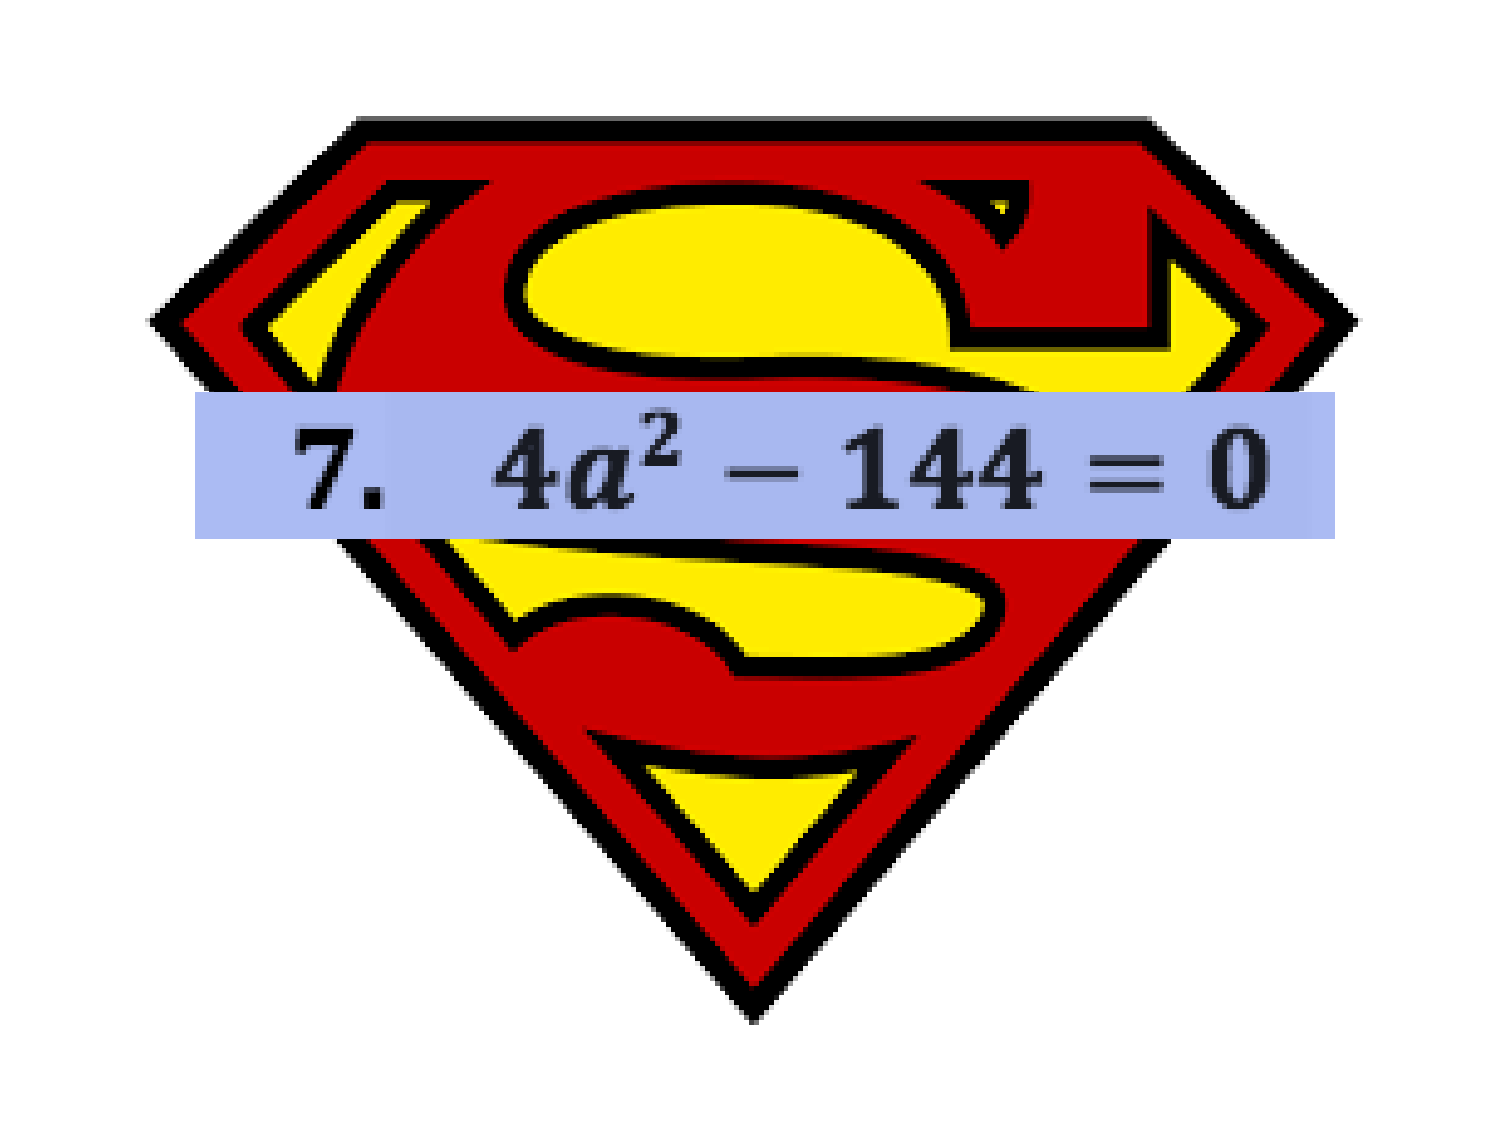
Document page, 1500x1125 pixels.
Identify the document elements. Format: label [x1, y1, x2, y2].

picture [121, 97, 1393, 1050]
